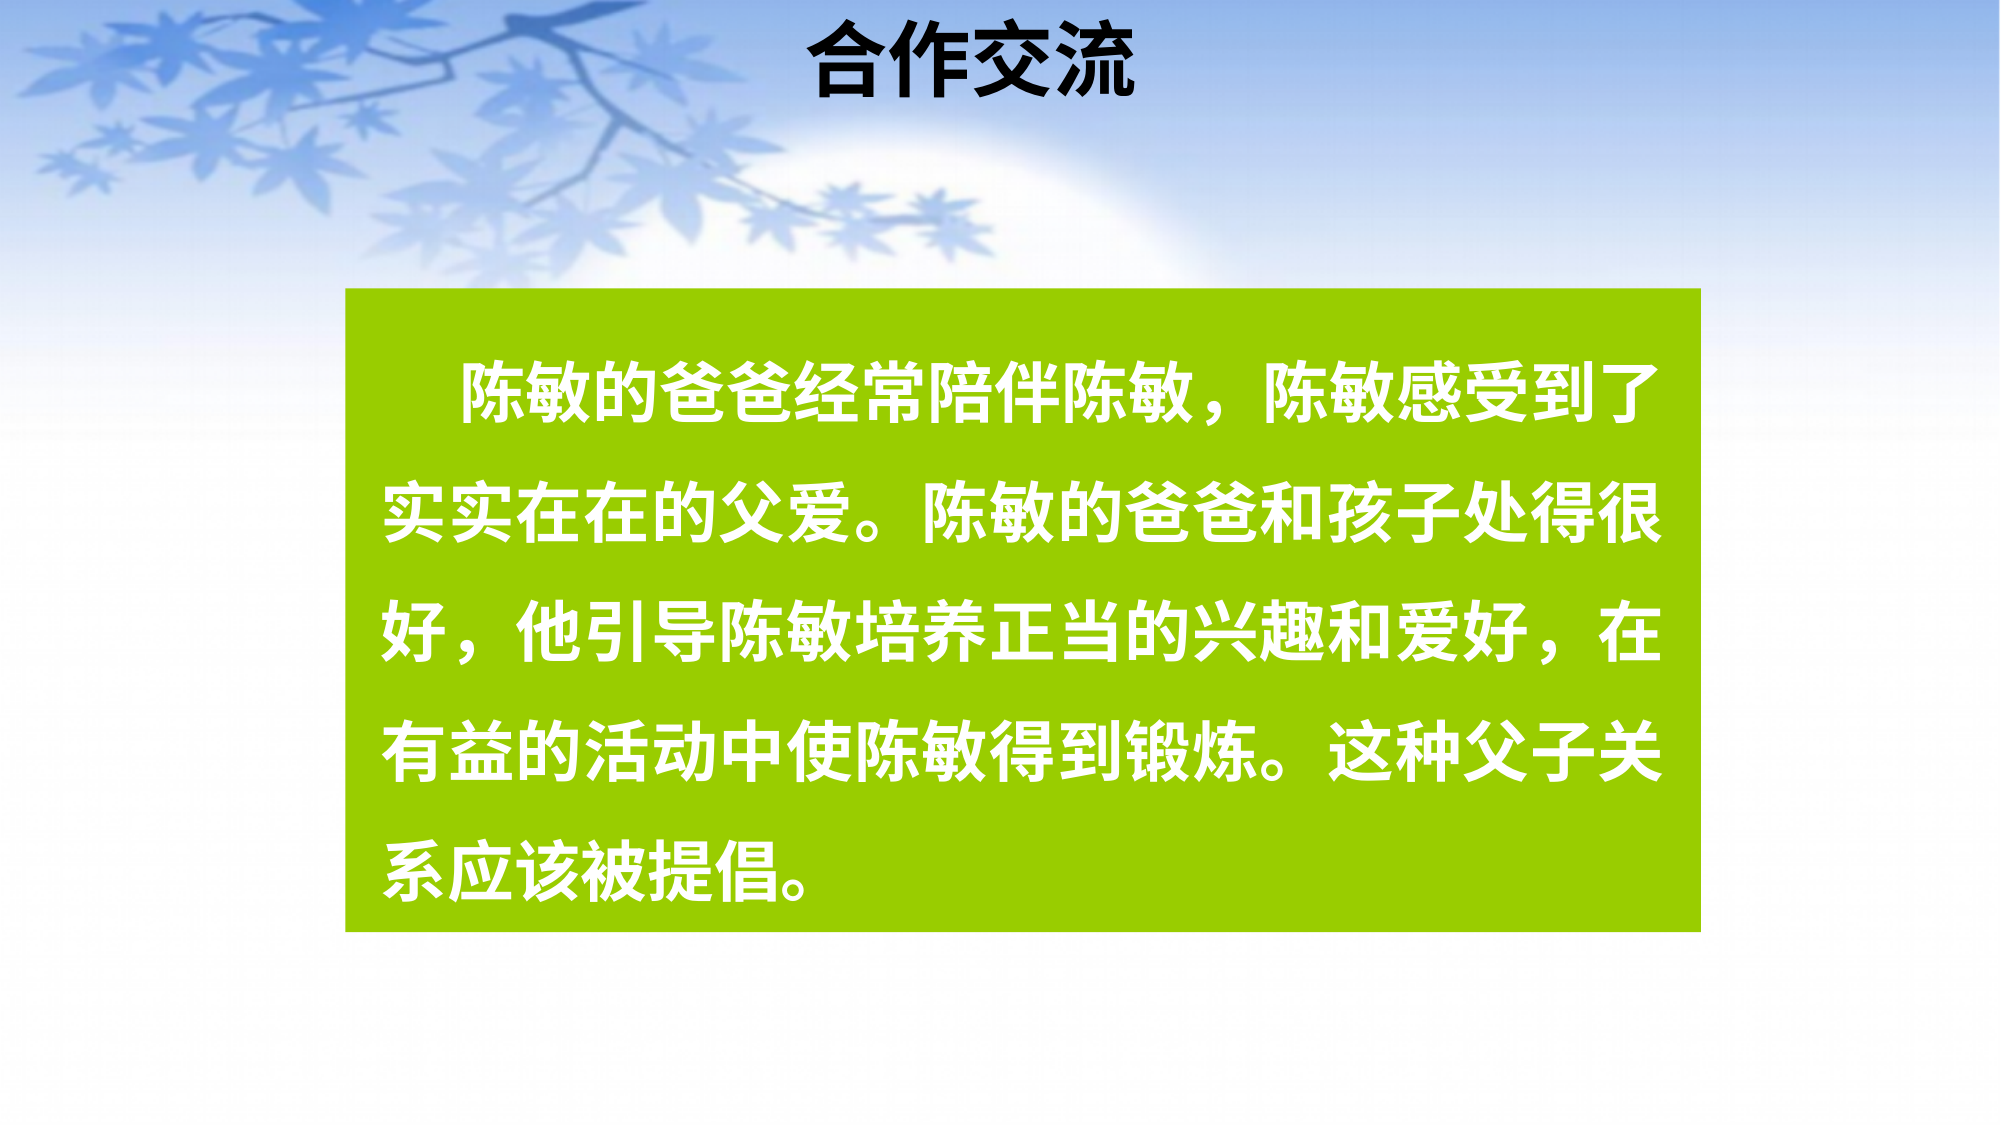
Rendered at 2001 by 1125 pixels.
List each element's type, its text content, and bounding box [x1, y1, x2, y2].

text_box 合作交流 [0, 0, 1971, 115]
picture [0, 0, 2001, 1125]
text_box 陈敏的爸爸经常陪伴陈敏，陈敏感受到了实实在在的父爱。陈敏的爸爸和孩子处得很好，他引导陈敏培养正当的兴趣和爱好，在有益的活动中使陈敏得到锻炼。这种父子关系应该被提倡。 [344, 287, 1702, 933]
